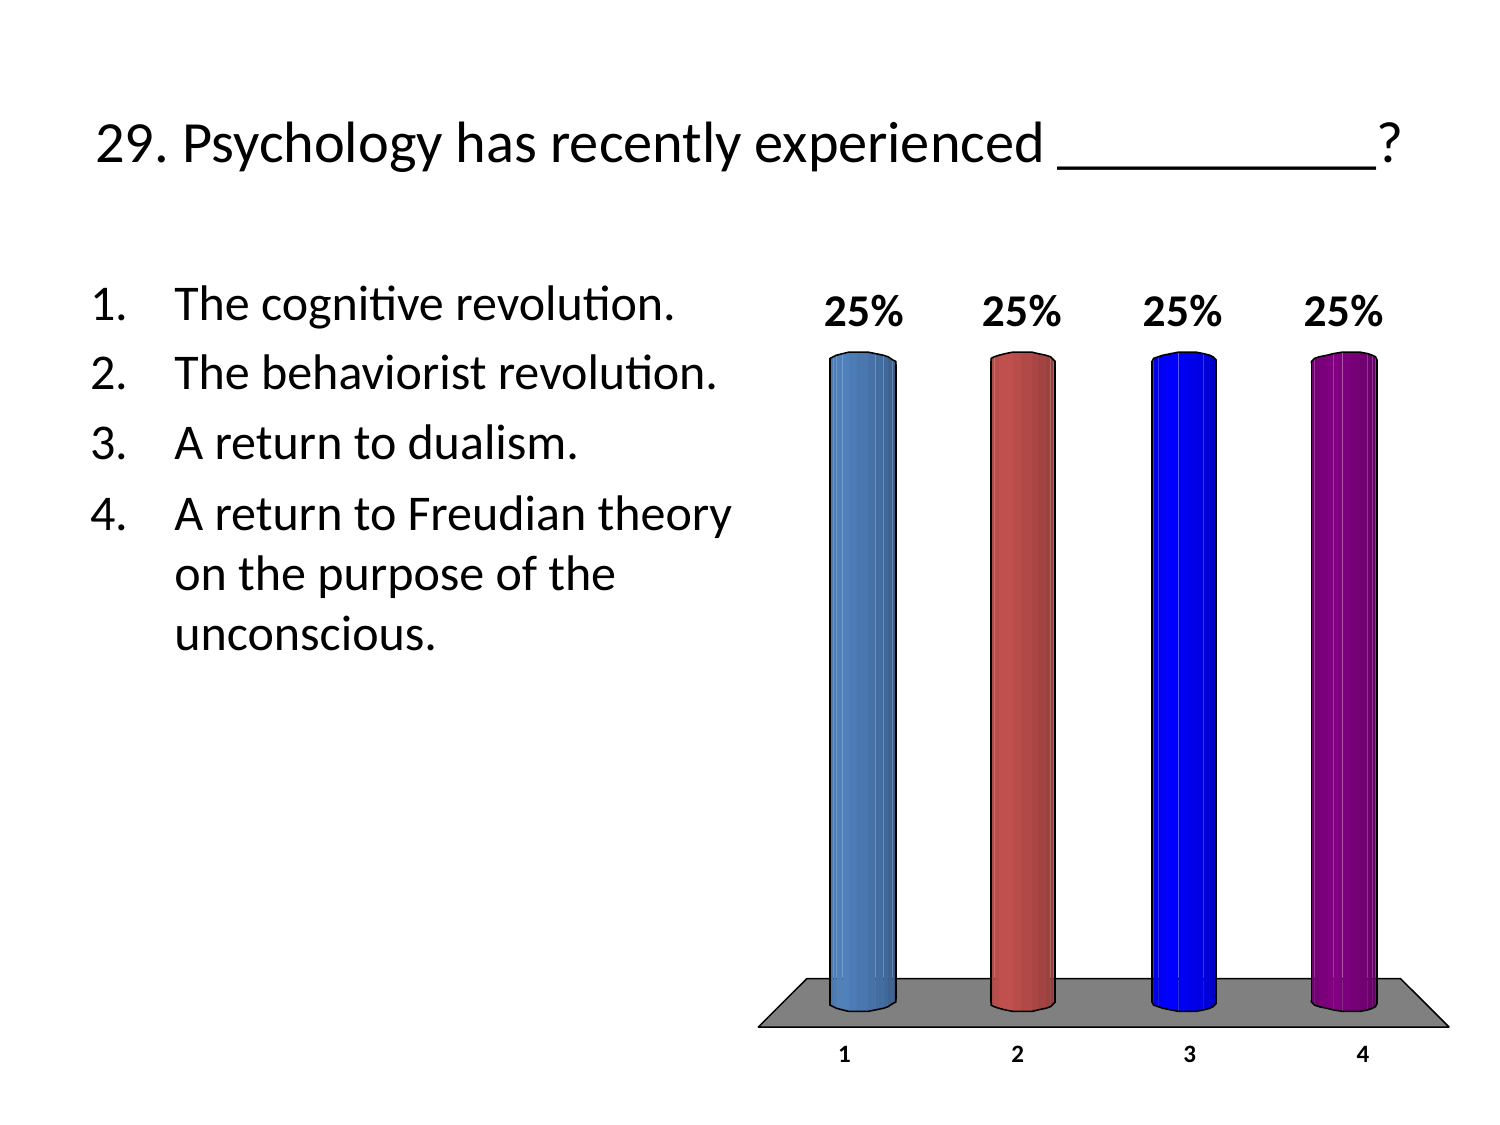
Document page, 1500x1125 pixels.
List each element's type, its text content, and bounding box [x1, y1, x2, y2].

list The cognitive revolution. The behaviorist revolution. A return to dualism. A return to Freudian theory on the purpose of the unconscious. [75, 262, 750, 1005]
title 29. Psychology has recently experienced ___________? [75, 45, 1425, 233]
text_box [739, 270, 1490, 1115]
